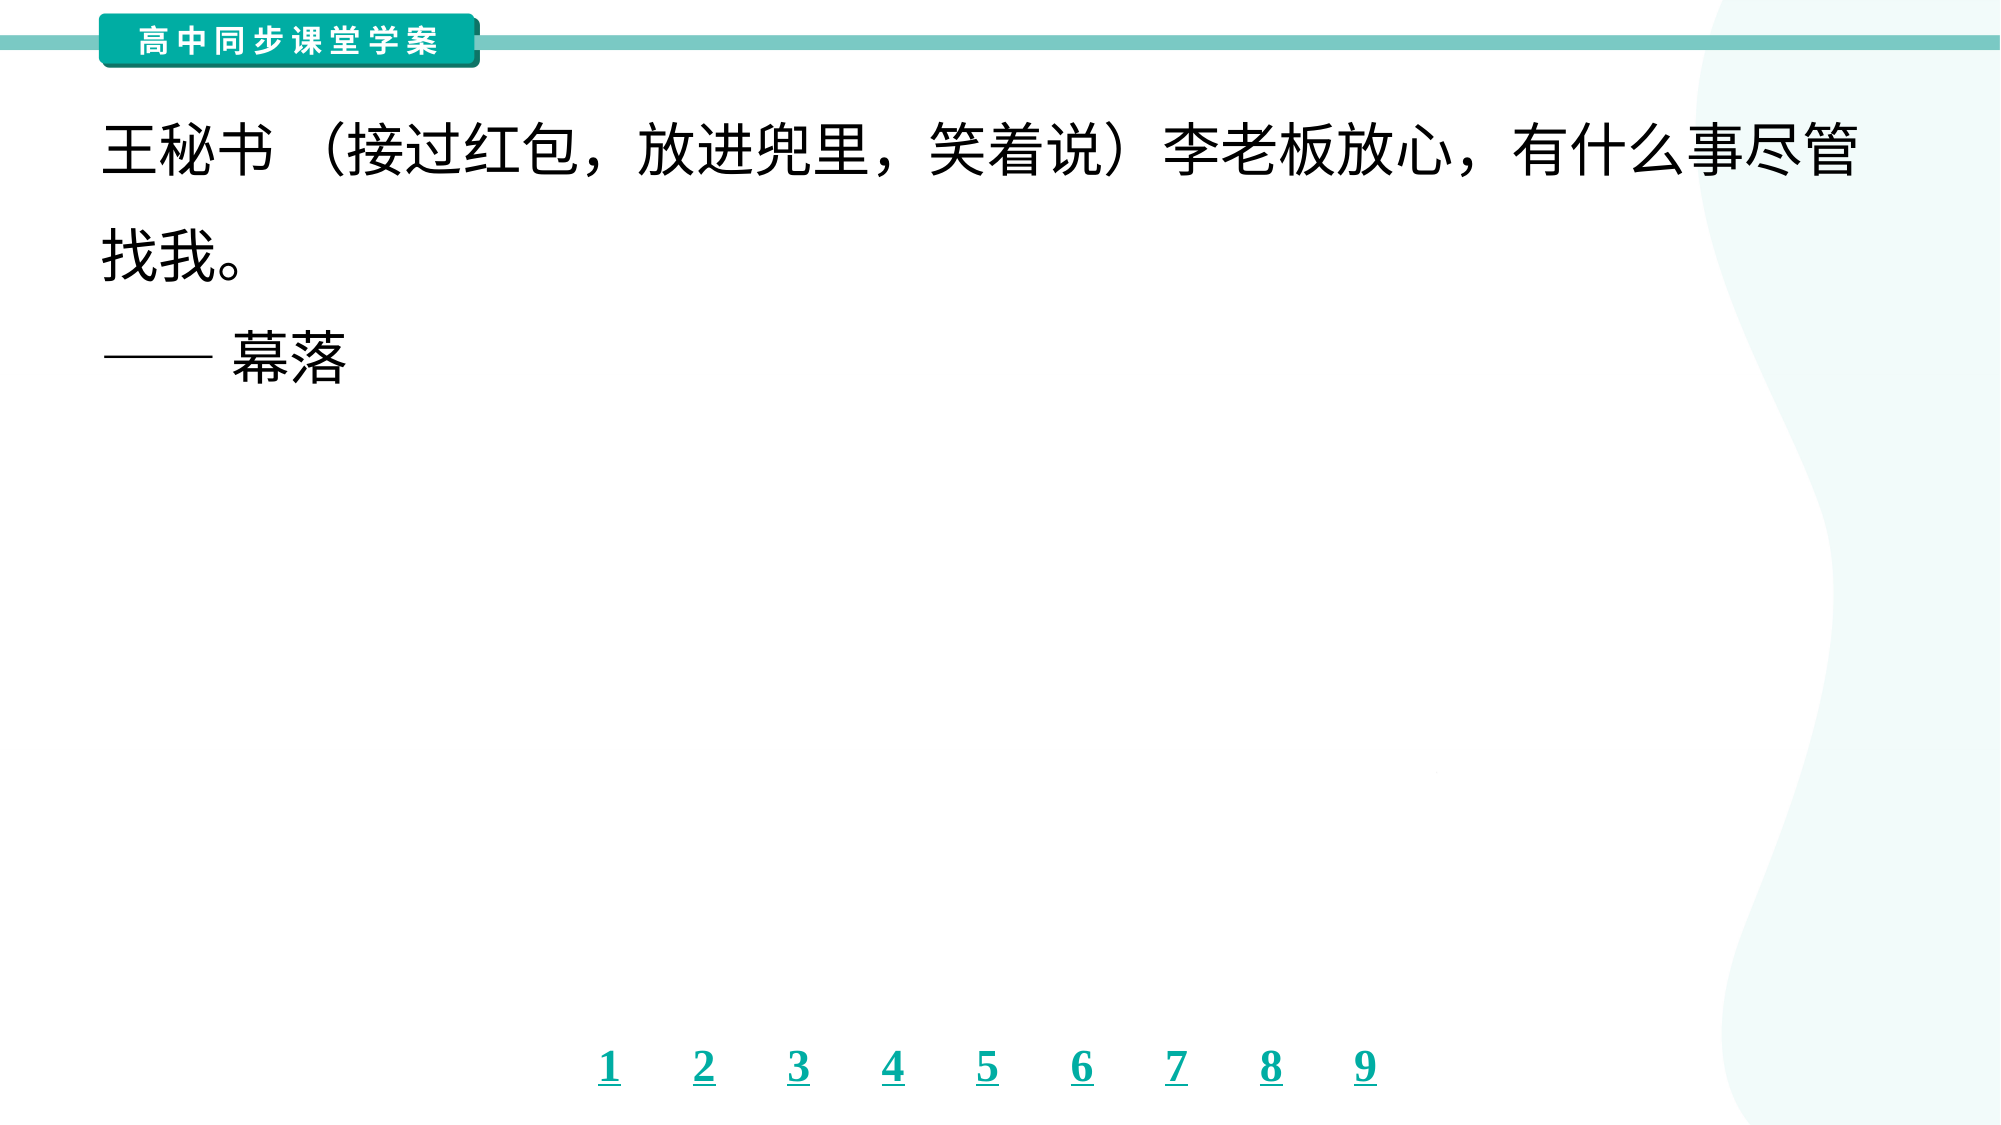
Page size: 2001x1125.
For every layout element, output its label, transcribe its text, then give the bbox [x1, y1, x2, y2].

picture [0, 0, 2000, 1125]
text_box 王秘书 （接过红包，放进兜里，笑着说）李老板放心，有什么事尽管 找我。 ——幕落#45 [100, 76, 1899, 380]
